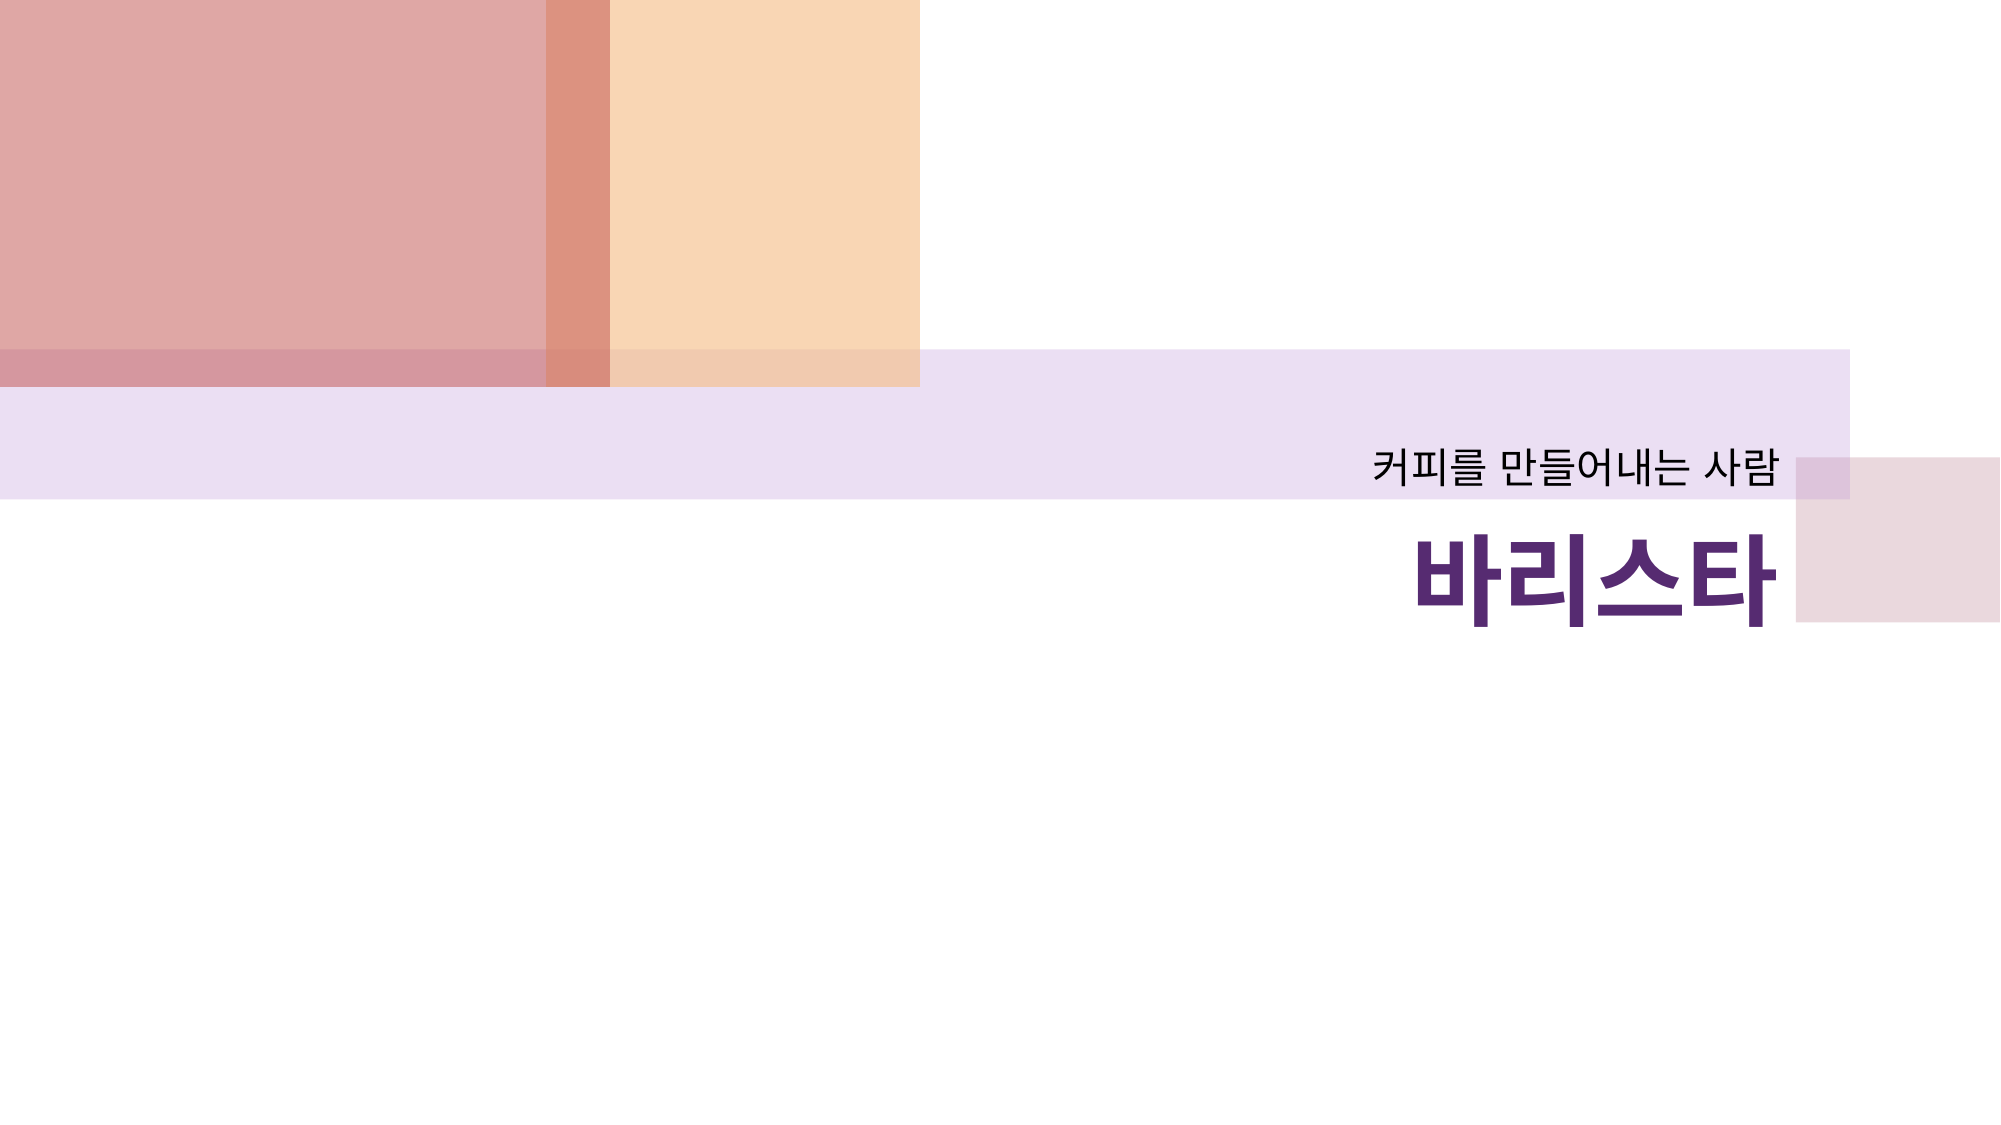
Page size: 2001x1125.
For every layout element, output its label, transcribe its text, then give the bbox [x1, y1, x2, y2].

title 바리스타 [92, 511, 1794, 753]
subtitle 커피를 만들어내는 사람 [0, 386, 1796, 500]
